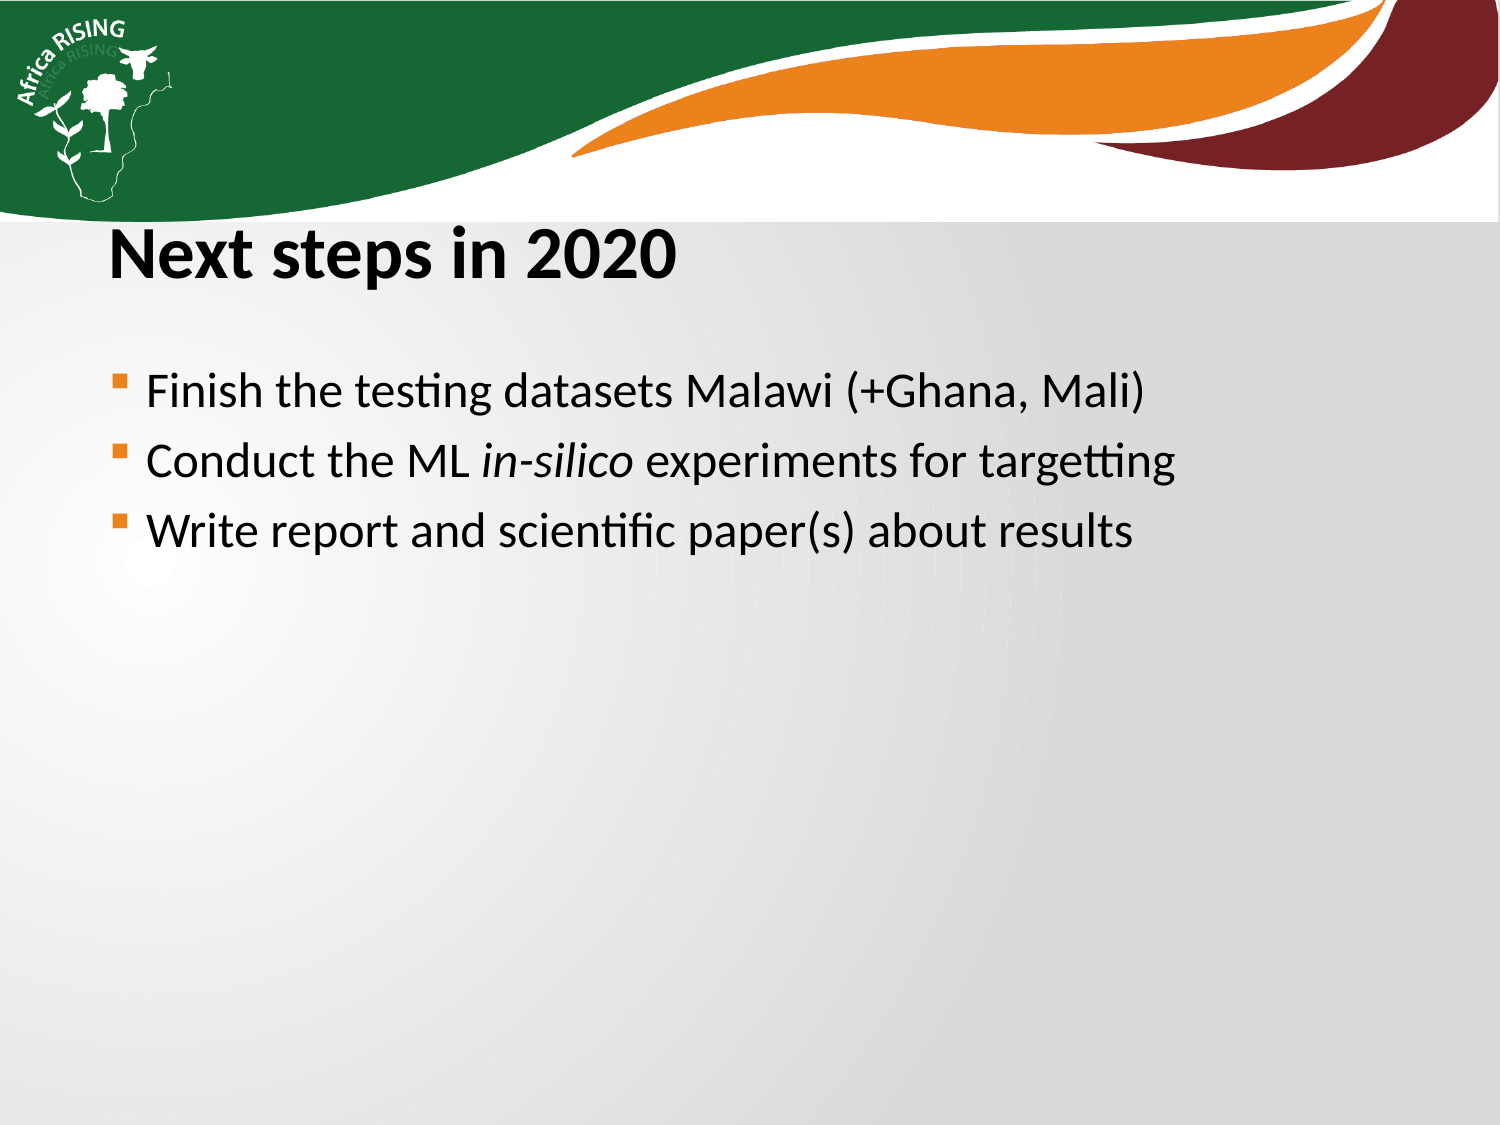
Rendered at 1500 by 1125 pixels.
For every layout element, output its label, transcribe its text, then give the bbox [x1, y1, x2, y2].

picture [0, 0, 1499, 222]
list Next steps in 2020 [75, 196, 1412, 384]
list Finish the testing datasets Malawi (+Ghana, Mali) Conduct the ML in-silico experiments for targetting Write report and scientific paper(s) about results [75, 384, 1412, 1071]
